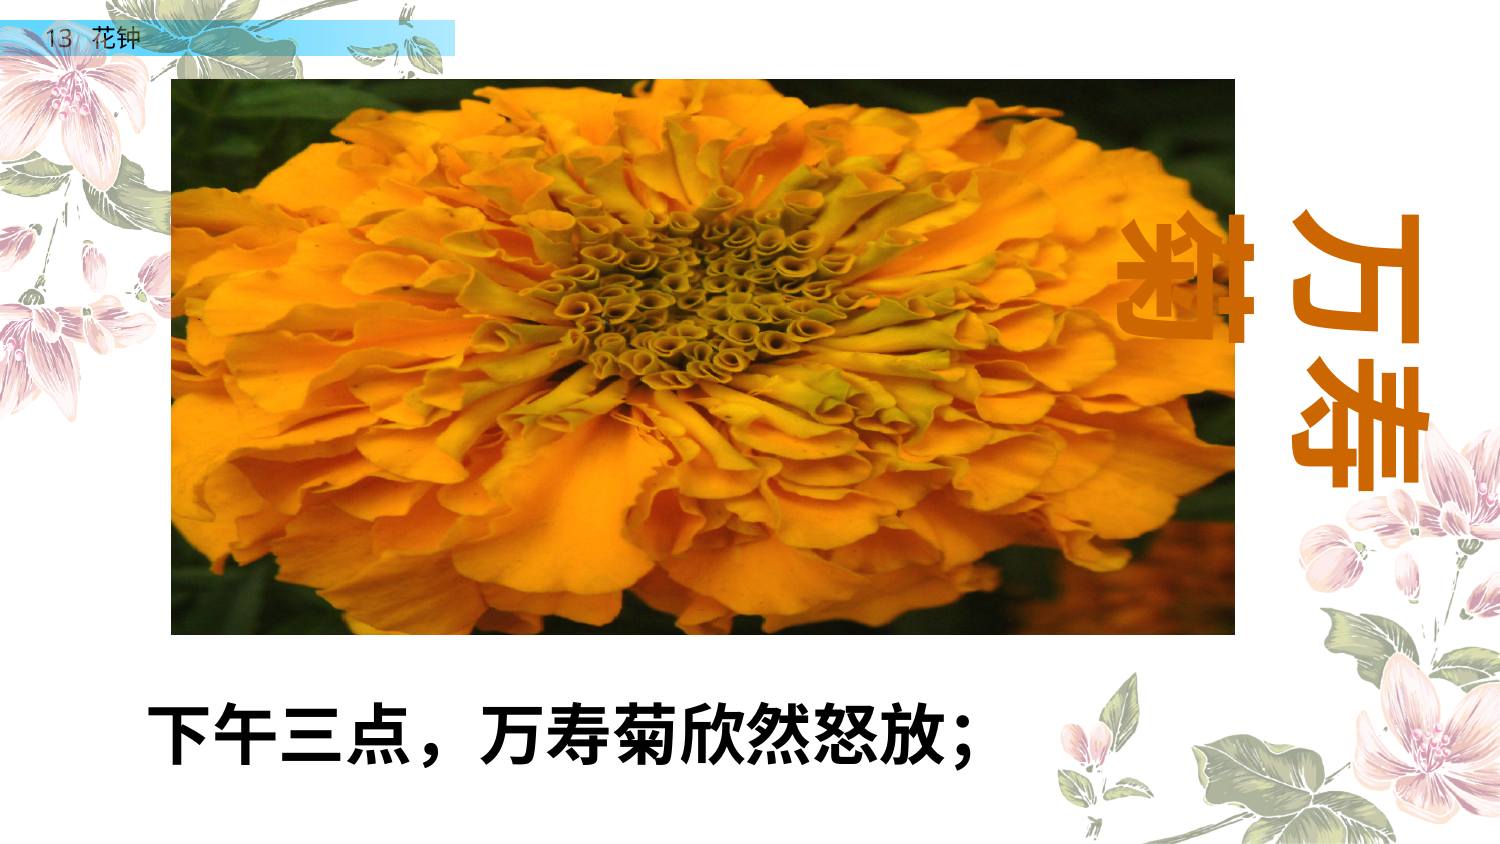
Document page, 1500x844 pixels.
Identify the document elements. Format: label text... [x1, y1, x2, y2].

text_box 下午三点，万寿菊欣然怒放； [38, 685, 1208, 780]
text_box 万寿菊 [1251, 192, 1459, 652]
picture [0, 0, 1500, 844]
